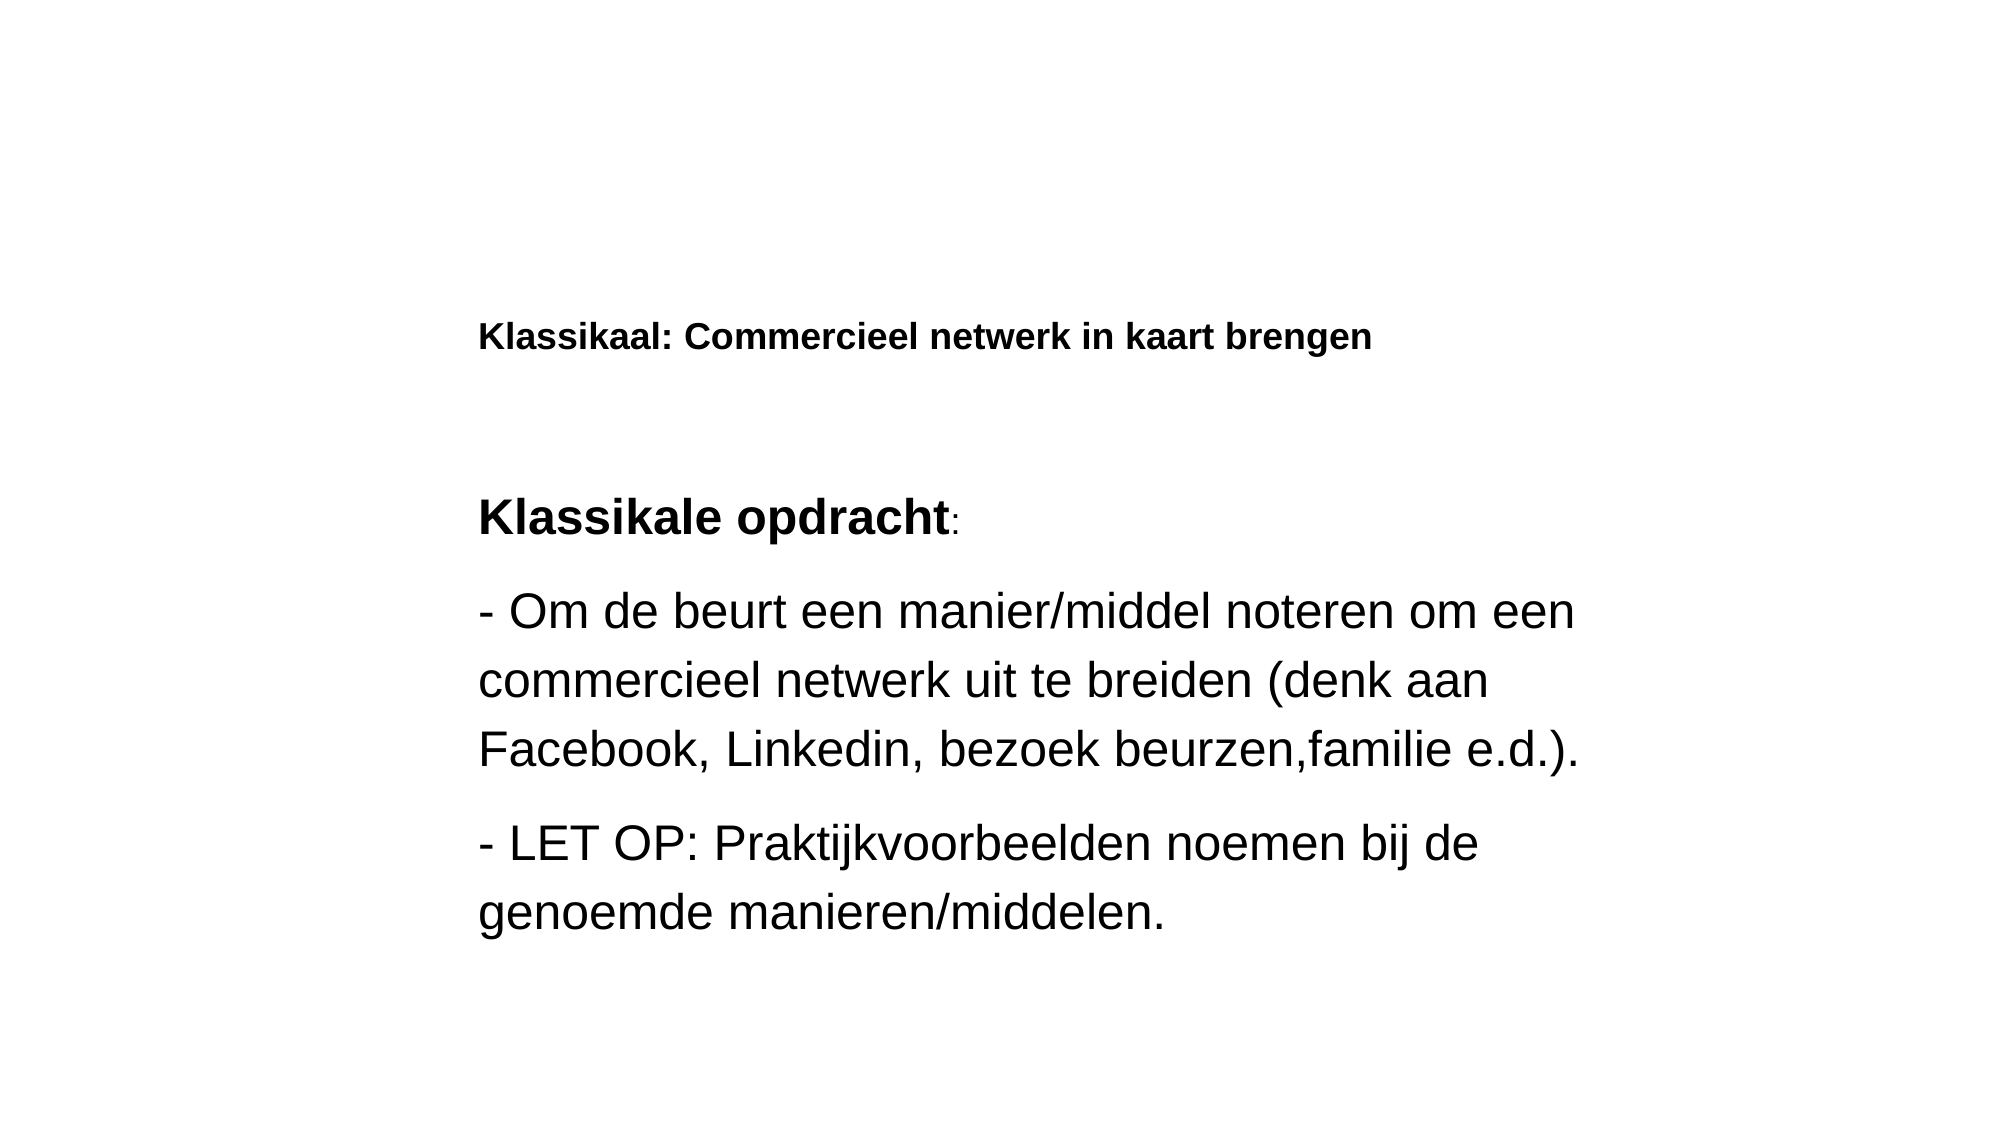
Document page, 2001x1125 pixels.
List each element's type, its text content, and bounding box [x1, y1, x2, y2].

text_box Klassikaal: Commercieel netwerk in kaart brengen Klassikale opdracht: - Om de beurt een manier/middel noteren om een commercieel netwerk uit te breiden (denk aan Facebook, Linkedin, bezoek beurzen,familie e.d.). - LET OP: Praktijkvoorbeelden noemen bij de genoemde manieren/middelen. [463, 297, 1624, 1024]
